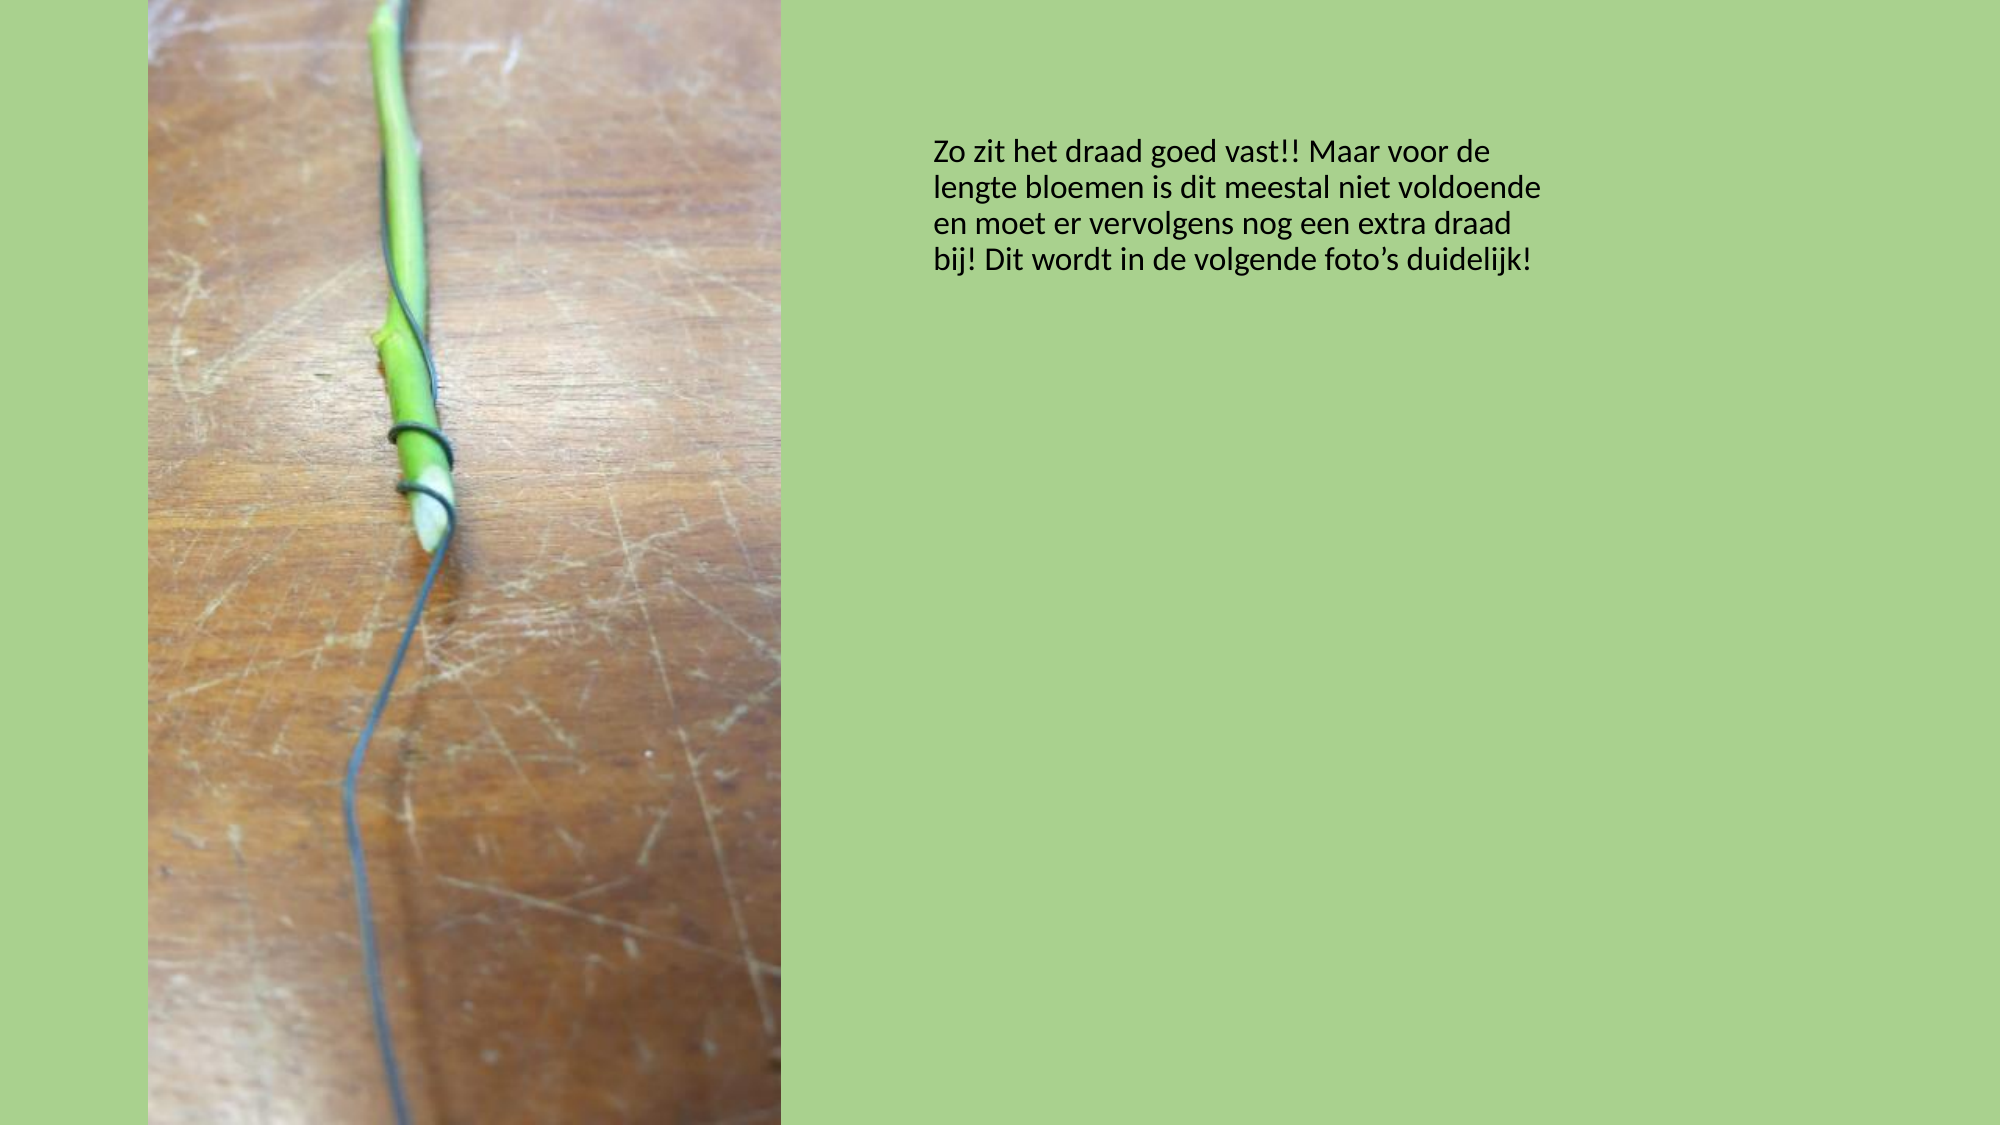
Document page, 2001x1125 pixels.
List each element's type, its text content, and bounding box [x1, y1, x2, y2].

picture [148, 0, 781, 1125]
list Zo zit het draad goed vast!! Maar voor de lengte bloemen is dit meestal niet voldoende en moet er vervolgens nog een extra draad bij! Dit wordt in de volgende foto’s duidelijk! [918, 126, 1564, 752]
